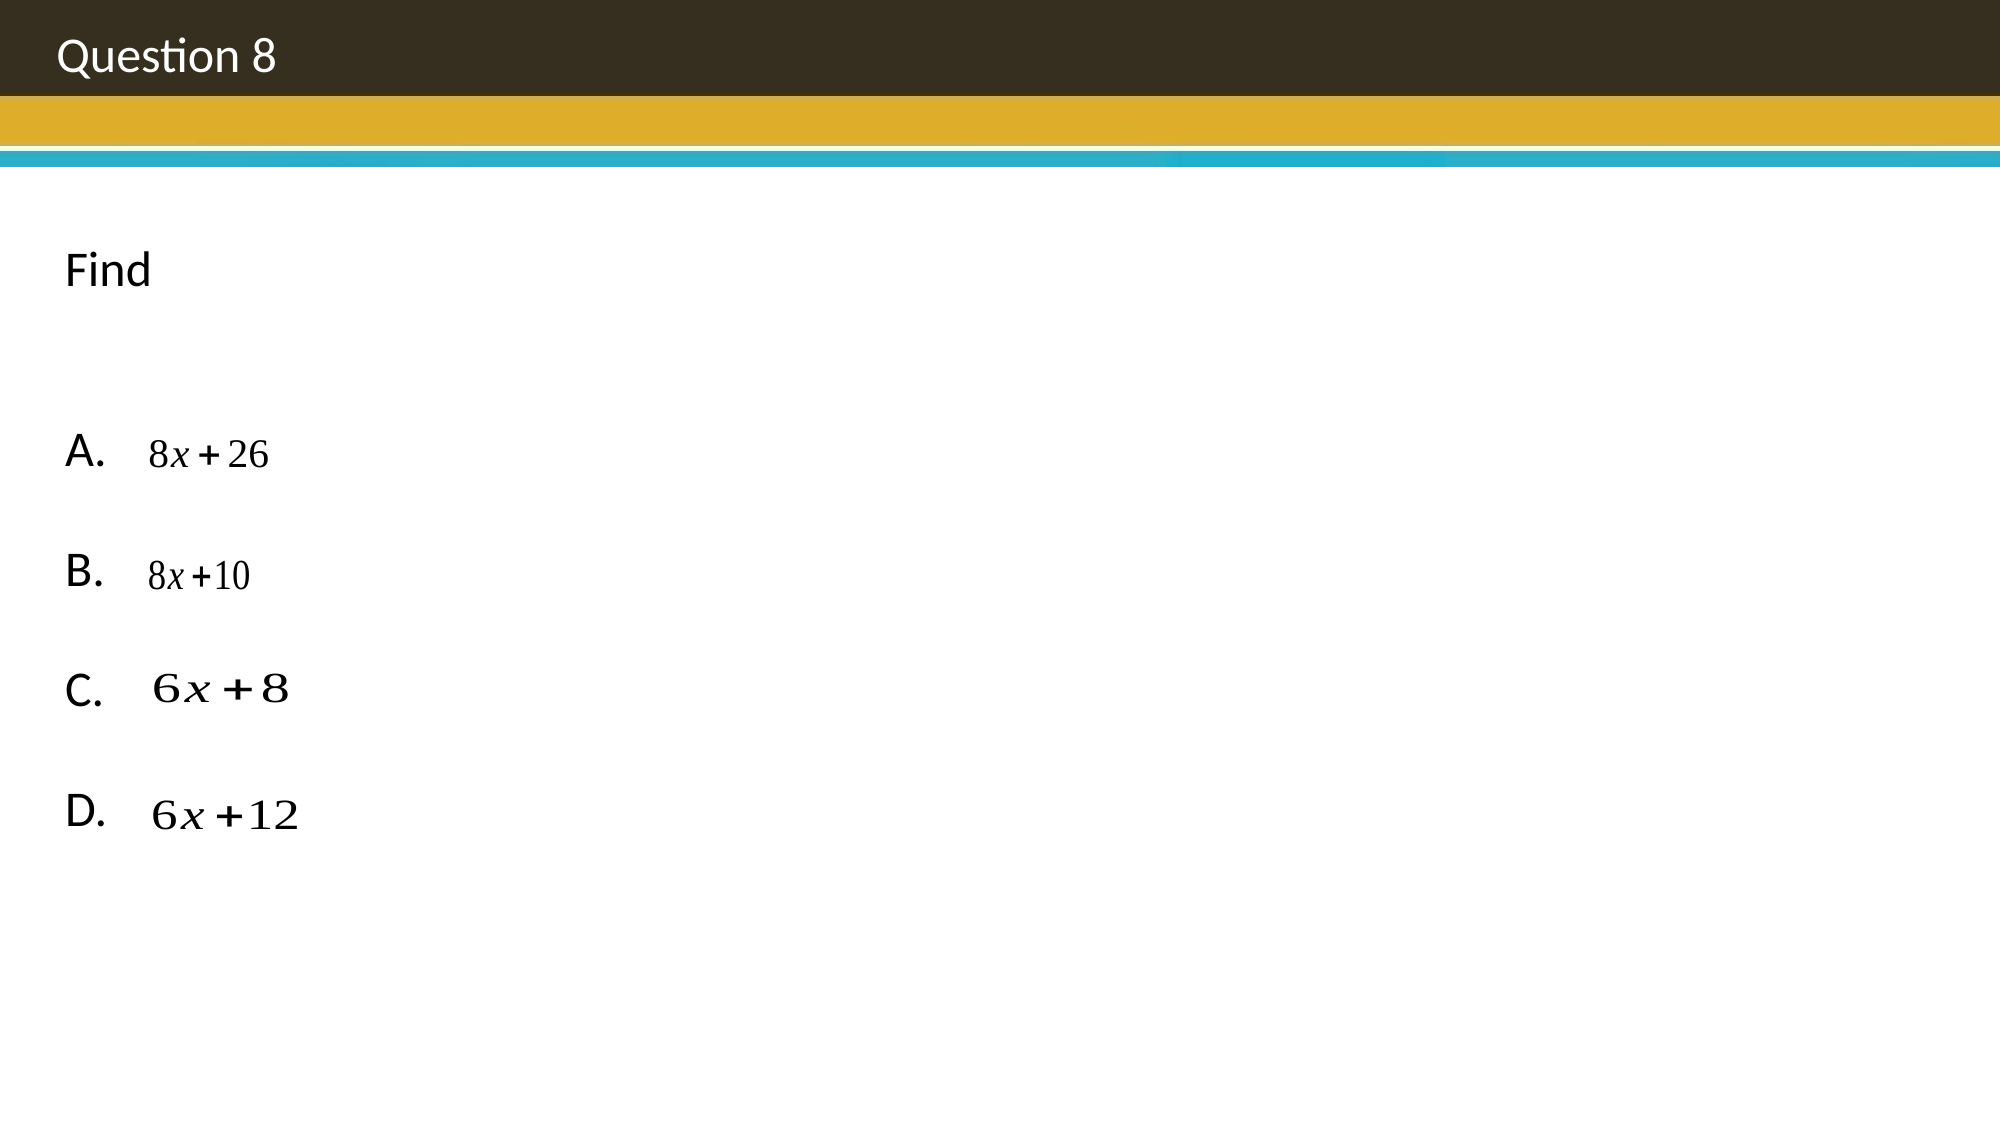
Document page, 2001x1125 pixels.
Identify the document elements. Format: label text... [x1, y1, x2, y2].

picture [143, 550, 258, 601]
picture [143, 429, 276, 478]
text_box Question 8 [41, 14, 293, 90]
picture [143, 789, 308, 840]
picture [0, 0, 2000, 167]
picture [143, 663, 300, 714]
